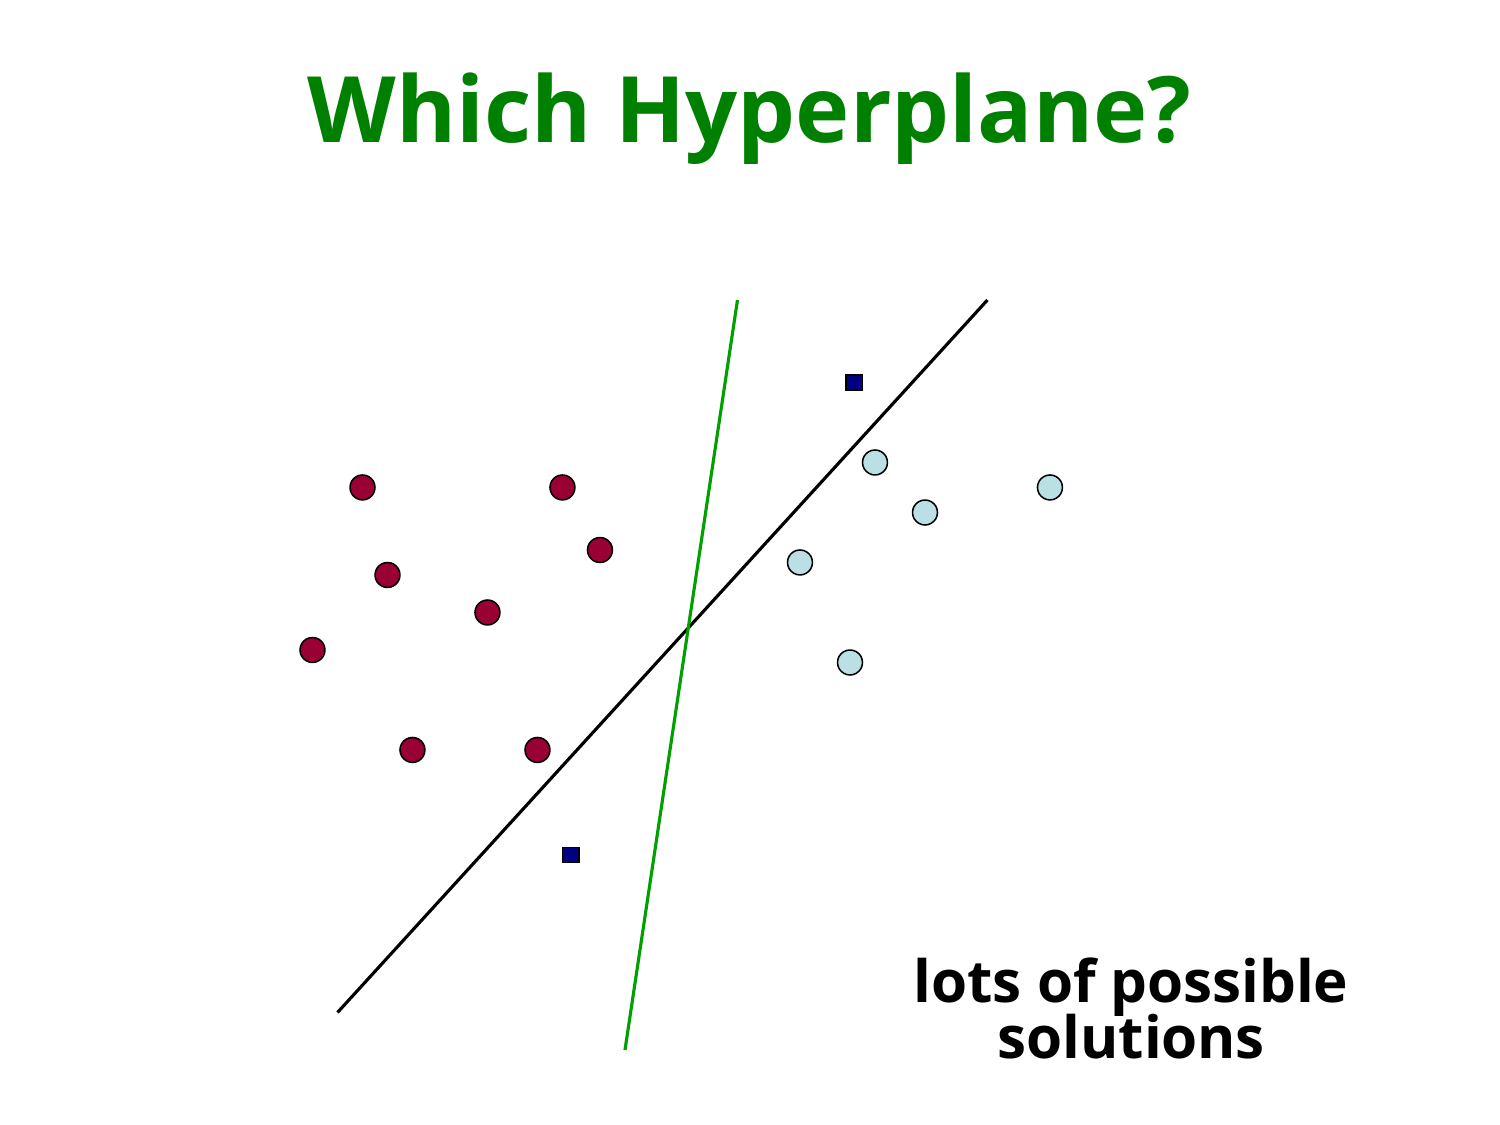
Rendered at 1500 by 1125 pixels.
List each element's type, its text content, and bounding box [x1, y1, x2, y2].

text_box [300, 637, 325, 663]
text_box [837, 650, 863, 676]
text_box lots of possible solutions [762, 949, 1500, 1077]
text_box [862, 450, 888, 475]
text_box [375, 562, 400, 588]
text_box [549, 474, 575, 500]
title Which Hyperplane? [74, 12, 1426, 201]
text_box [846, 374, 863, 390]
text_box [525, 737, 550, 763]
text_box [350, 474, 376, 500]
text_box [1037, 474, 1063, 500]
text_box [587, 537, 613, 563]
text_box [787, 549, 813, 575]
text_box [474, 600, 500, 625]
text_box [912, 500, 938, 526]
text_box [562, 847, 579, 863]
text_box [399, 737, 425, 763]
